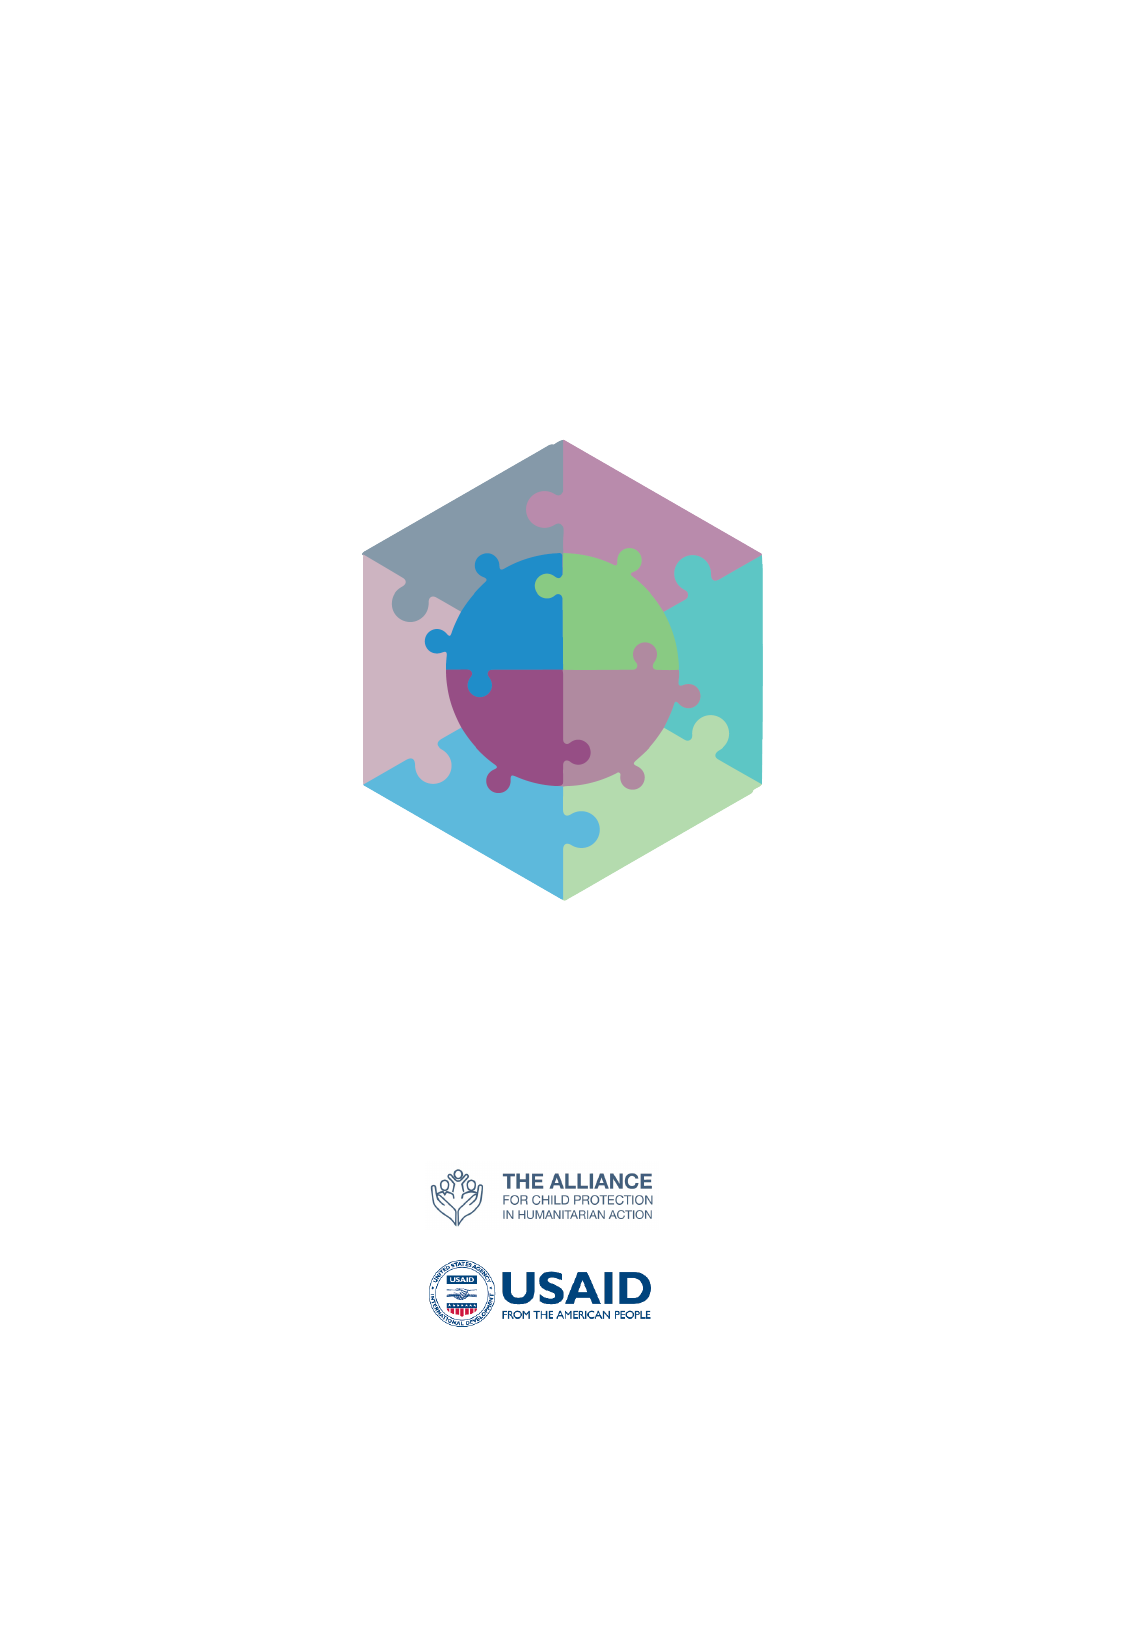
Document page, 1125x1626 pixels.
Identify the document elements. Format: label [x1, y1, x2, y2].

picture [362, 439, 763, 901]
text_box [397, 1160, 682, 1351]
